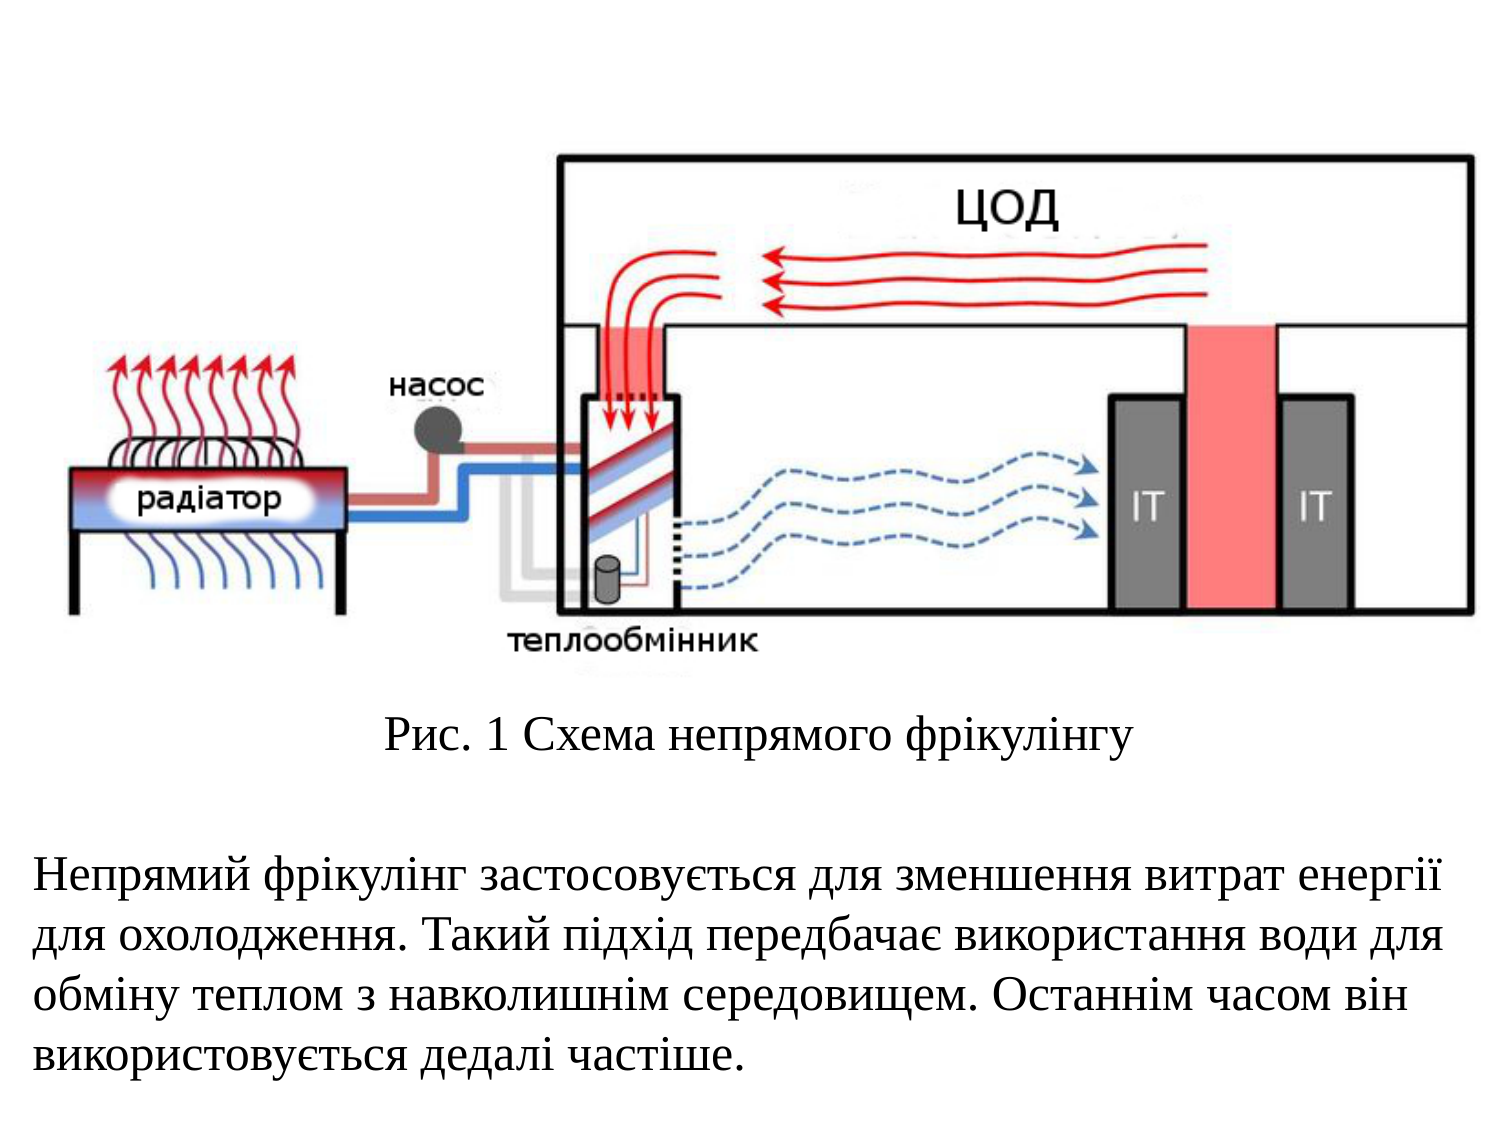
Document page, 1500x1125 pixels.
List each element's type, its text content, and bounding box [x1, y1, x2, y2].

list Рис. 1 Схема непрямого фрікулінгу Непрямий фрікулінг застосовується для зменшення витрат енергії для охолодження. Такий підхід передбачає використання води для обміну теплом з навколишнім середовищем. Останнім часом він використовується дедалі частіше. [17, 692, 1500, 1125]
picture [35, 136, 1495, 681]
